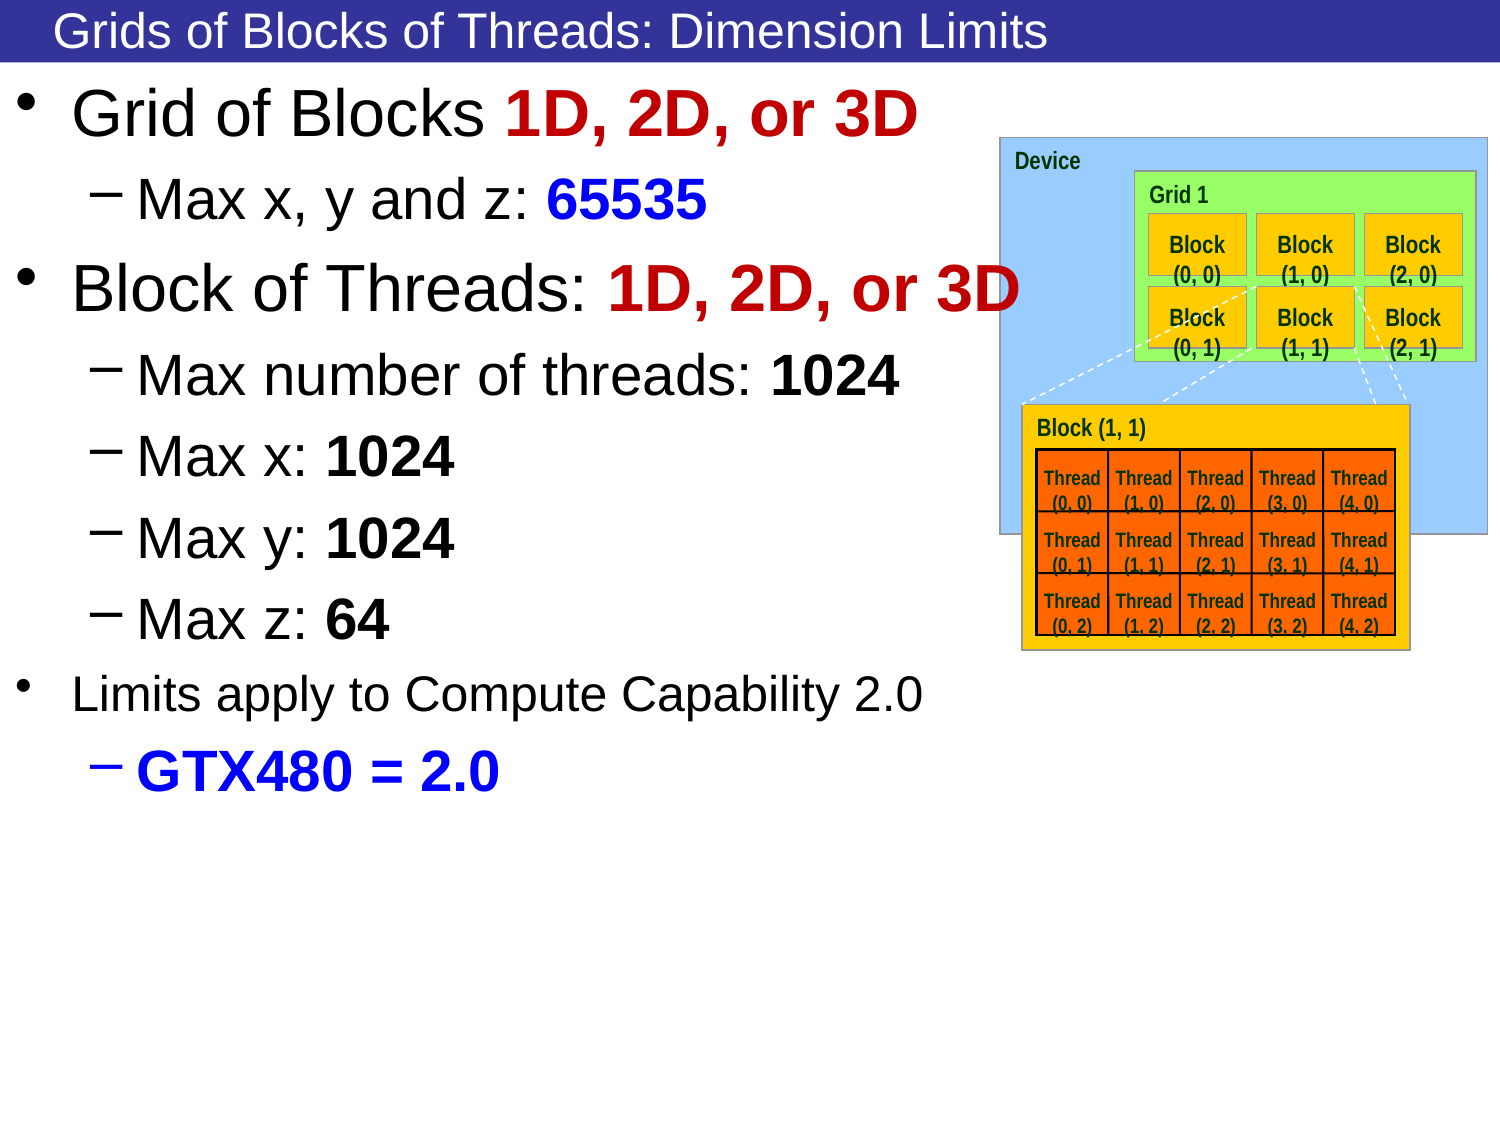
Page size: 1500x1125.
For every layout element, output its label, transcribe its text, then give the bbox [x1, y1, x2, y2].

title Grids of Blocks of Threads: Dimension Limits [37, 7, 1426, 51]
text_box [999, 137, 1488, 651]
list Grid of Blocks 1D, 2D, or 3D Max x, y and z: 65535 Block of Threads: 1D, 2D, or 3D Max number of threads: 1024 Max x: 1024 Max y: 1024 Max z: 64 Limits apply to Compute Capability 2.0 GTX480 = 2.0 [0, 62, 1500, 1125]
